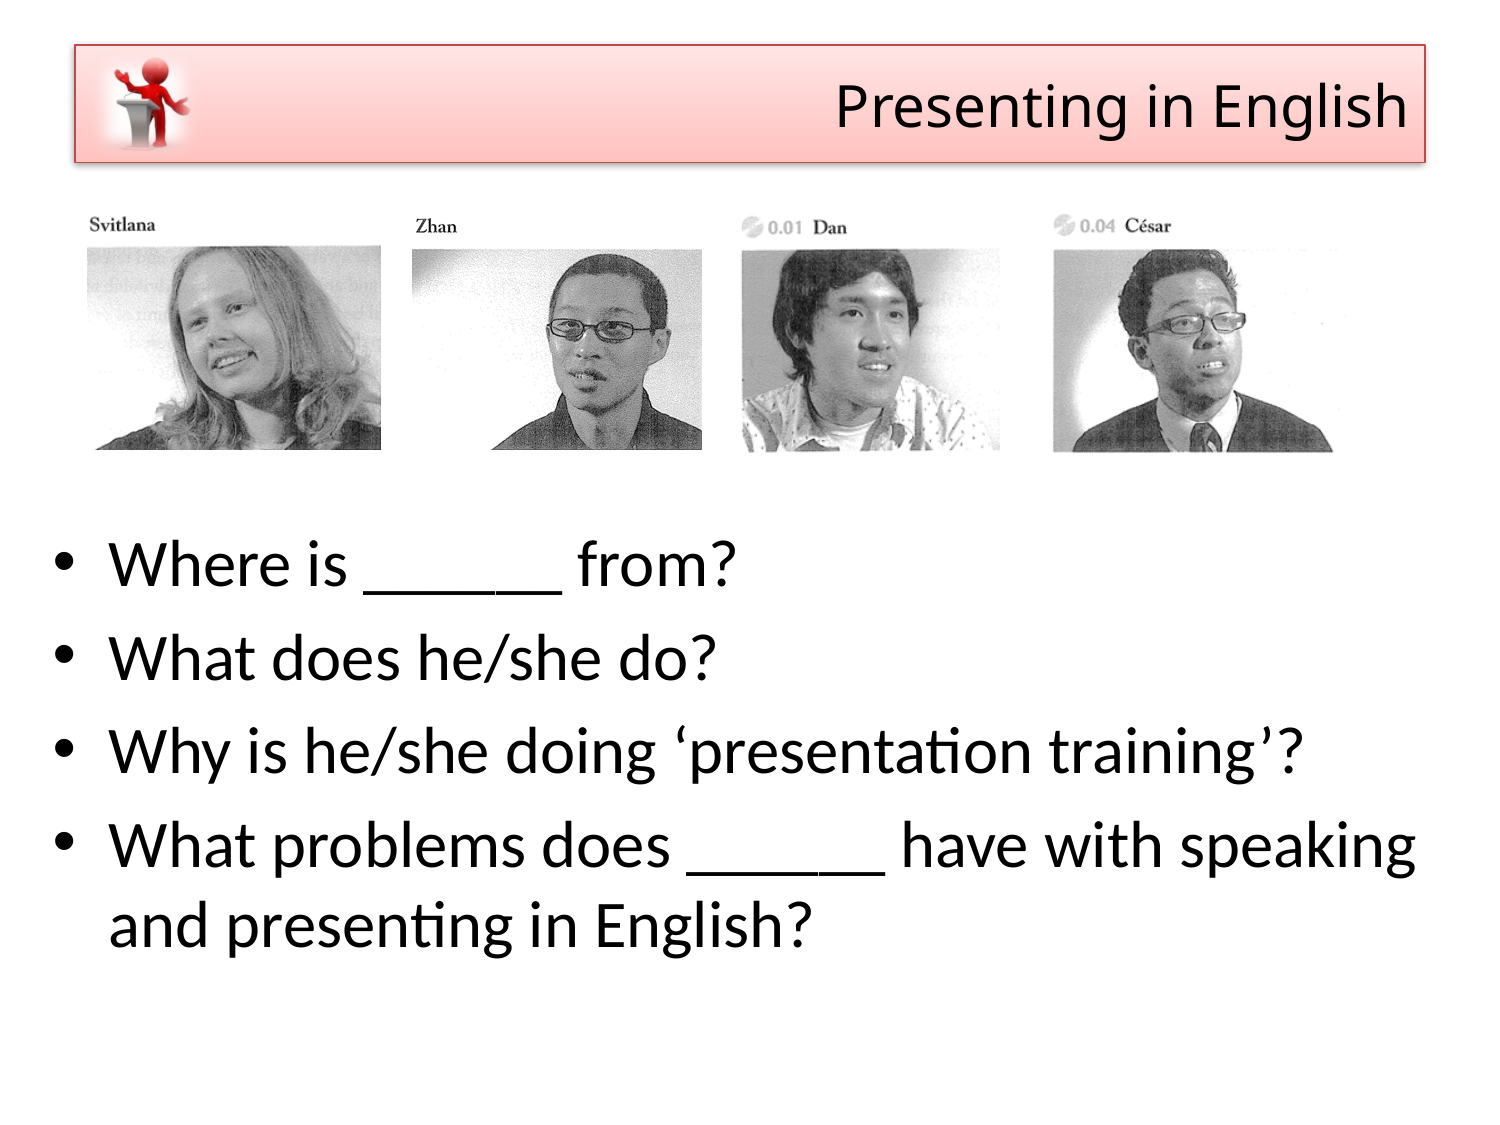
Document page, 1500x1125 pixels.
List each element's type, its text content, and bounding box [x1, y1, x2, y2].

picture [1049, 212, 1346, 455]
text_box Presenting in English [74, 44, 1426, 163]
picture [412, 212, 702, 451]
text_box Where is ______ from? What does he/she do? Why is he/she doing ‘presentation training’? What problems does ______ have with speaking and presenting in English? [37, 512, 1463, 1075]
picture [737, 212, 1001, 454]
picture [87, 49, 201, 163]
picture [87, 212, 381, 451]
